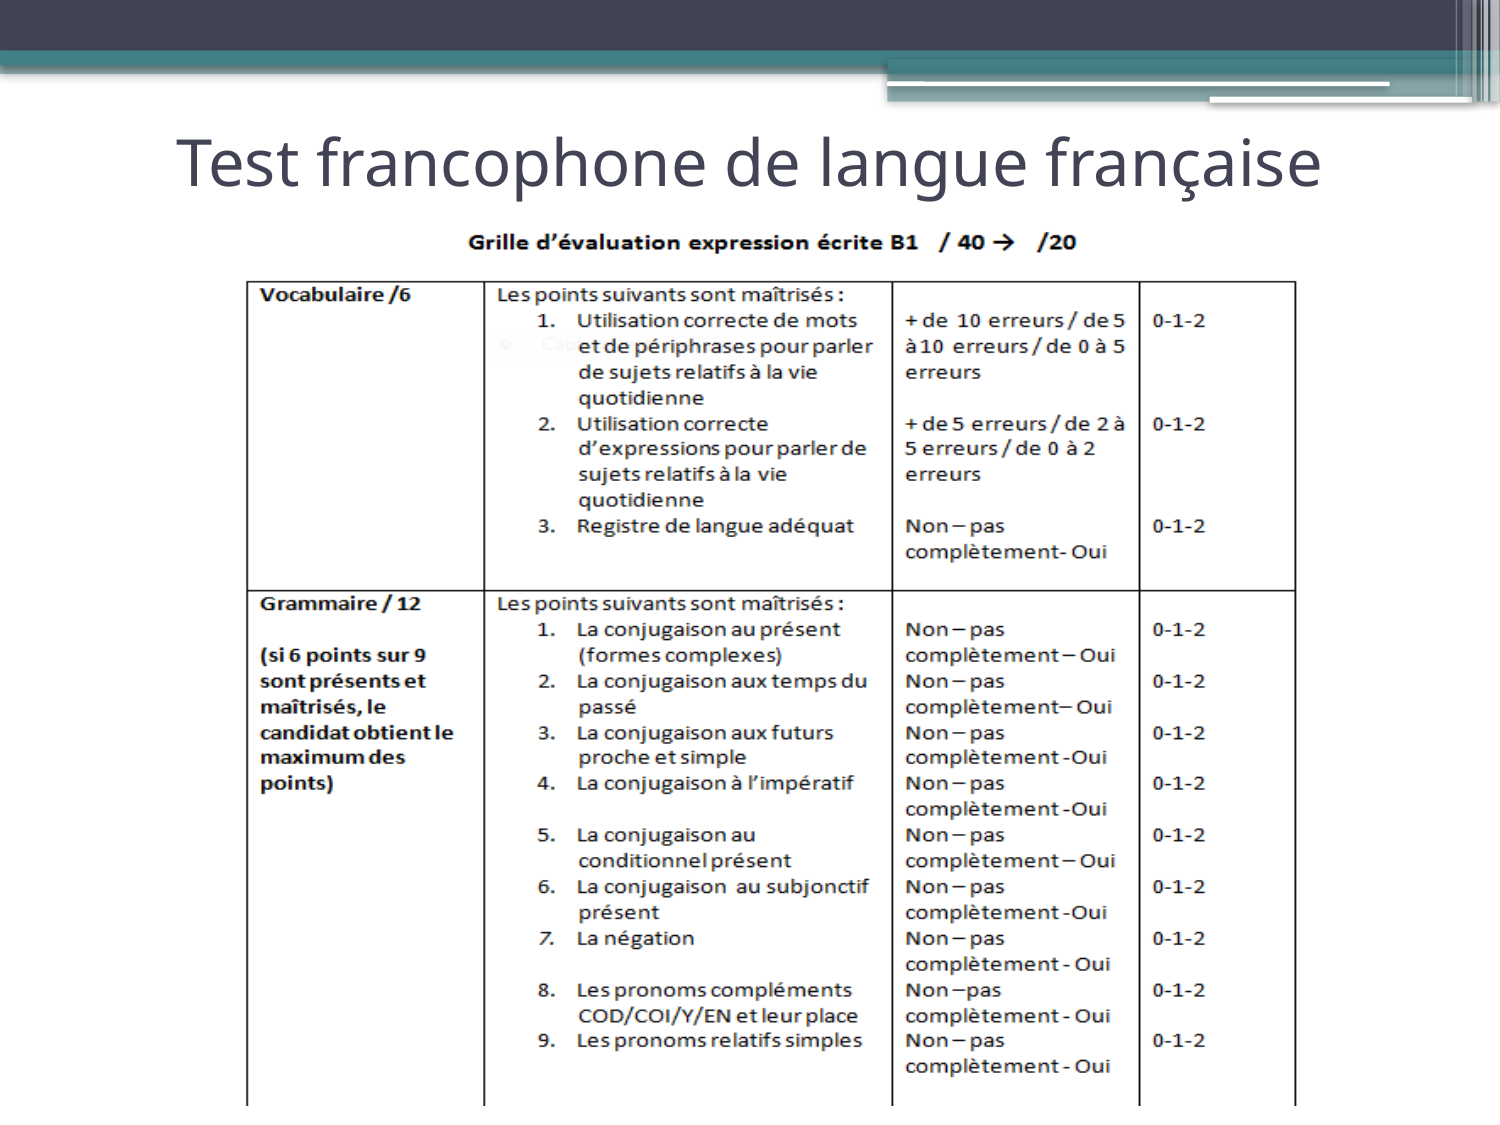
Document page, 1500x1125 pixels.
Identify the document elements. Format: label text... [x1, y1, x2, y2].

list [206, 207, 1389, 1107]
title Test francophone de langue française [75, 113, 1425, 209]
